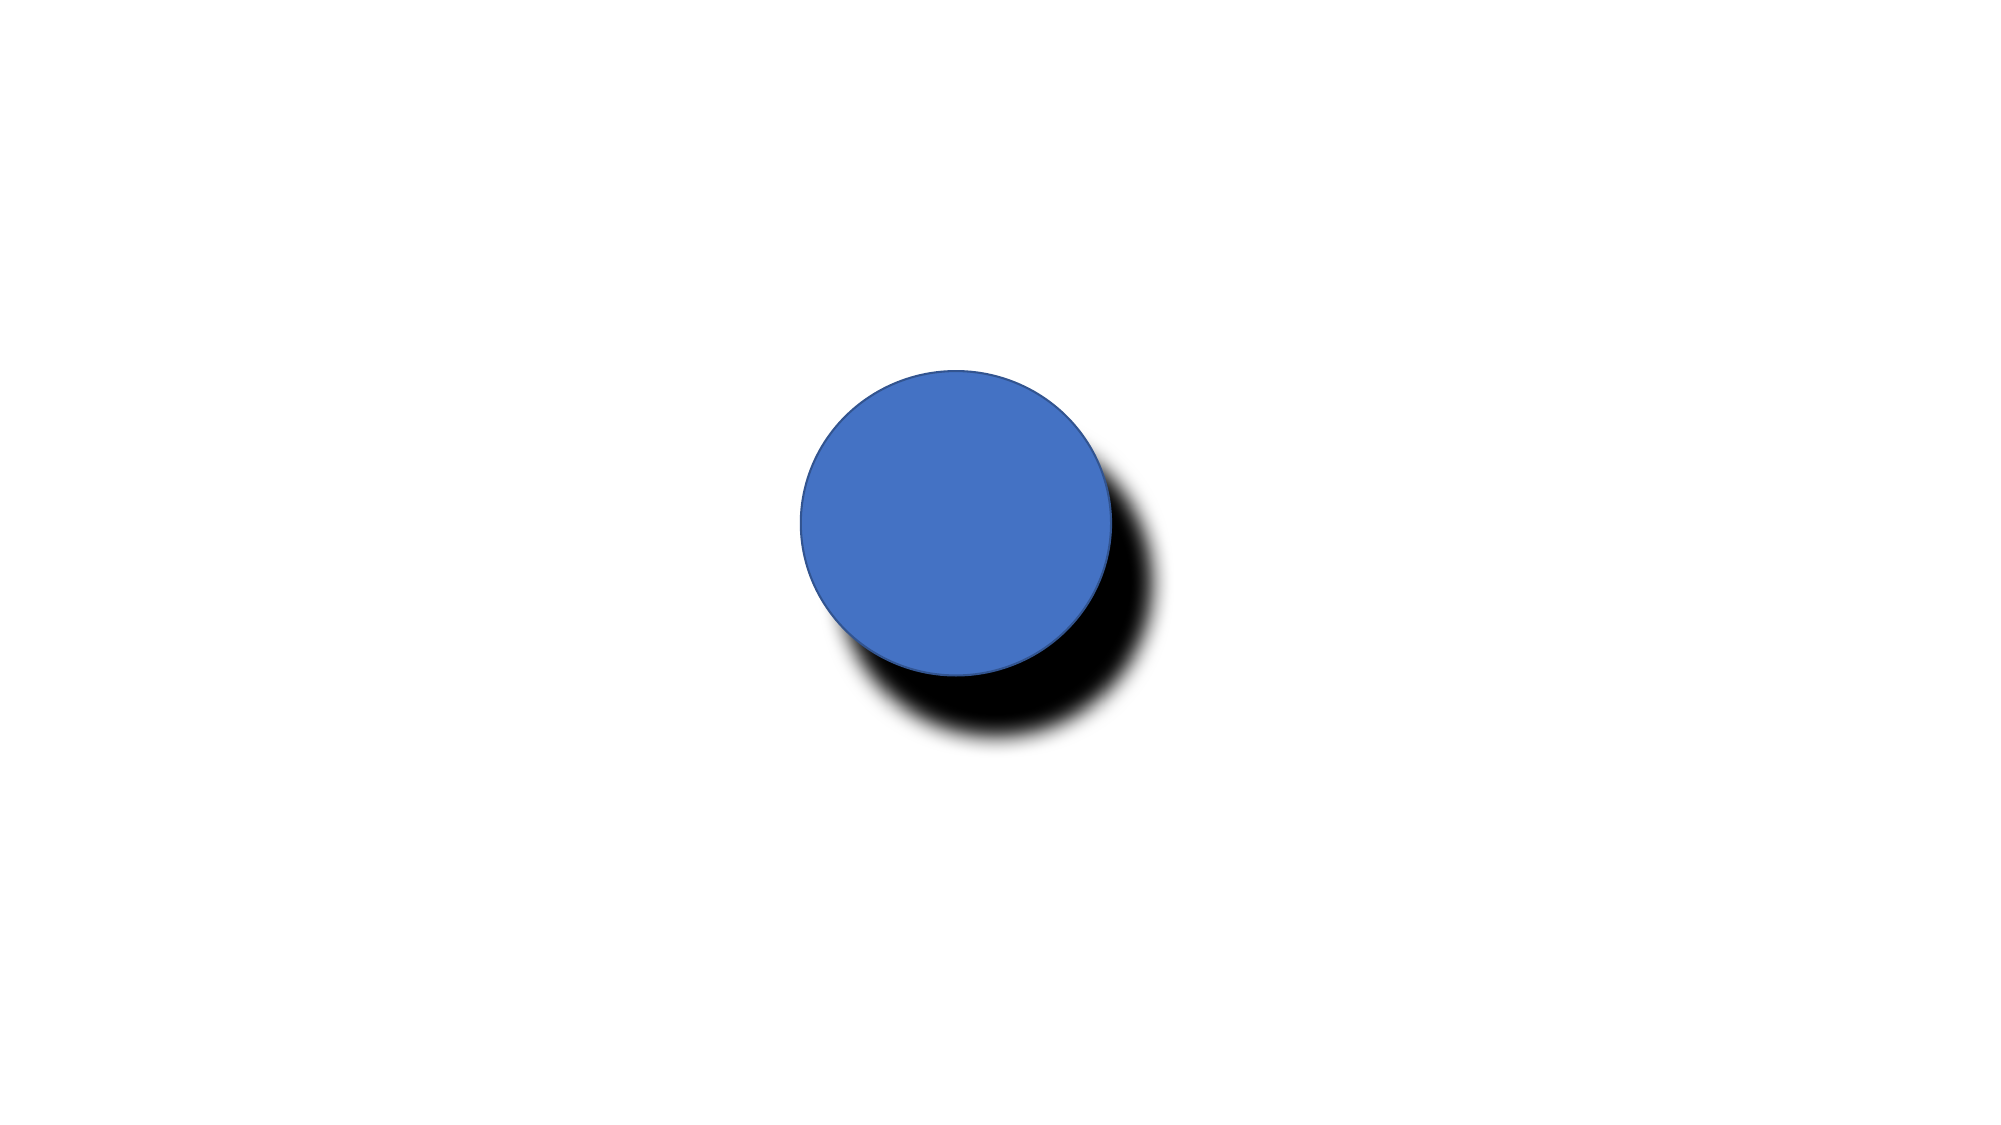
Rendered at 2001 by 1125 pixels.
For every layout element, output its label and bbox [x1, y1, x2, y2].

text_box [799, 370, 1113, 677]
